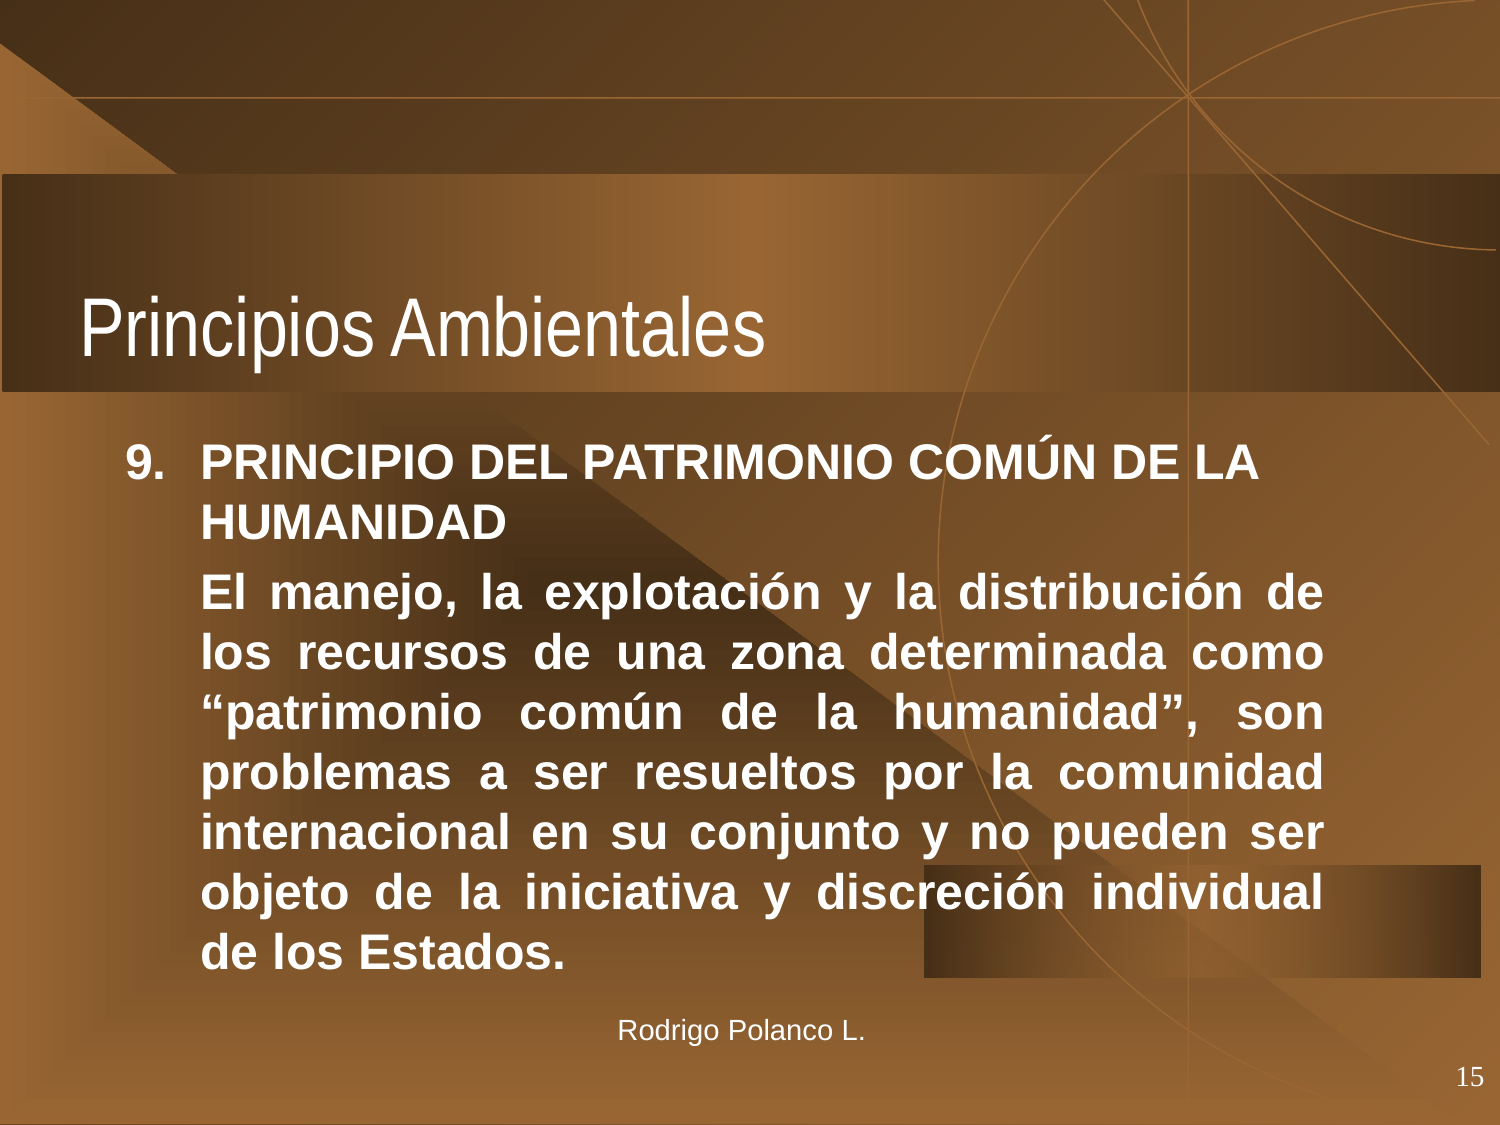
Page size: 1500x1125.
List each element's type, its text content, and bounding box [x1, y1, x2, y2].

title Principios Ambientales [63, 177, 1446, 382]
slide_number 15 [1341, 1049, 1500, 1125]
list 9. PRINCIPIO DEL PATRIMONIO COMÚN DE LA HUMANIDAD El manejo, la explotación y la distribución de los recursos de una zona determinada como “patrimonio común de la humanidad”, son problemas a ser resueltos por la comunidad internacional en su conjunto y no pueden ser objeto de la iniciativa y discreción individual de los Estados. [109, 422, 1341, 1125]
